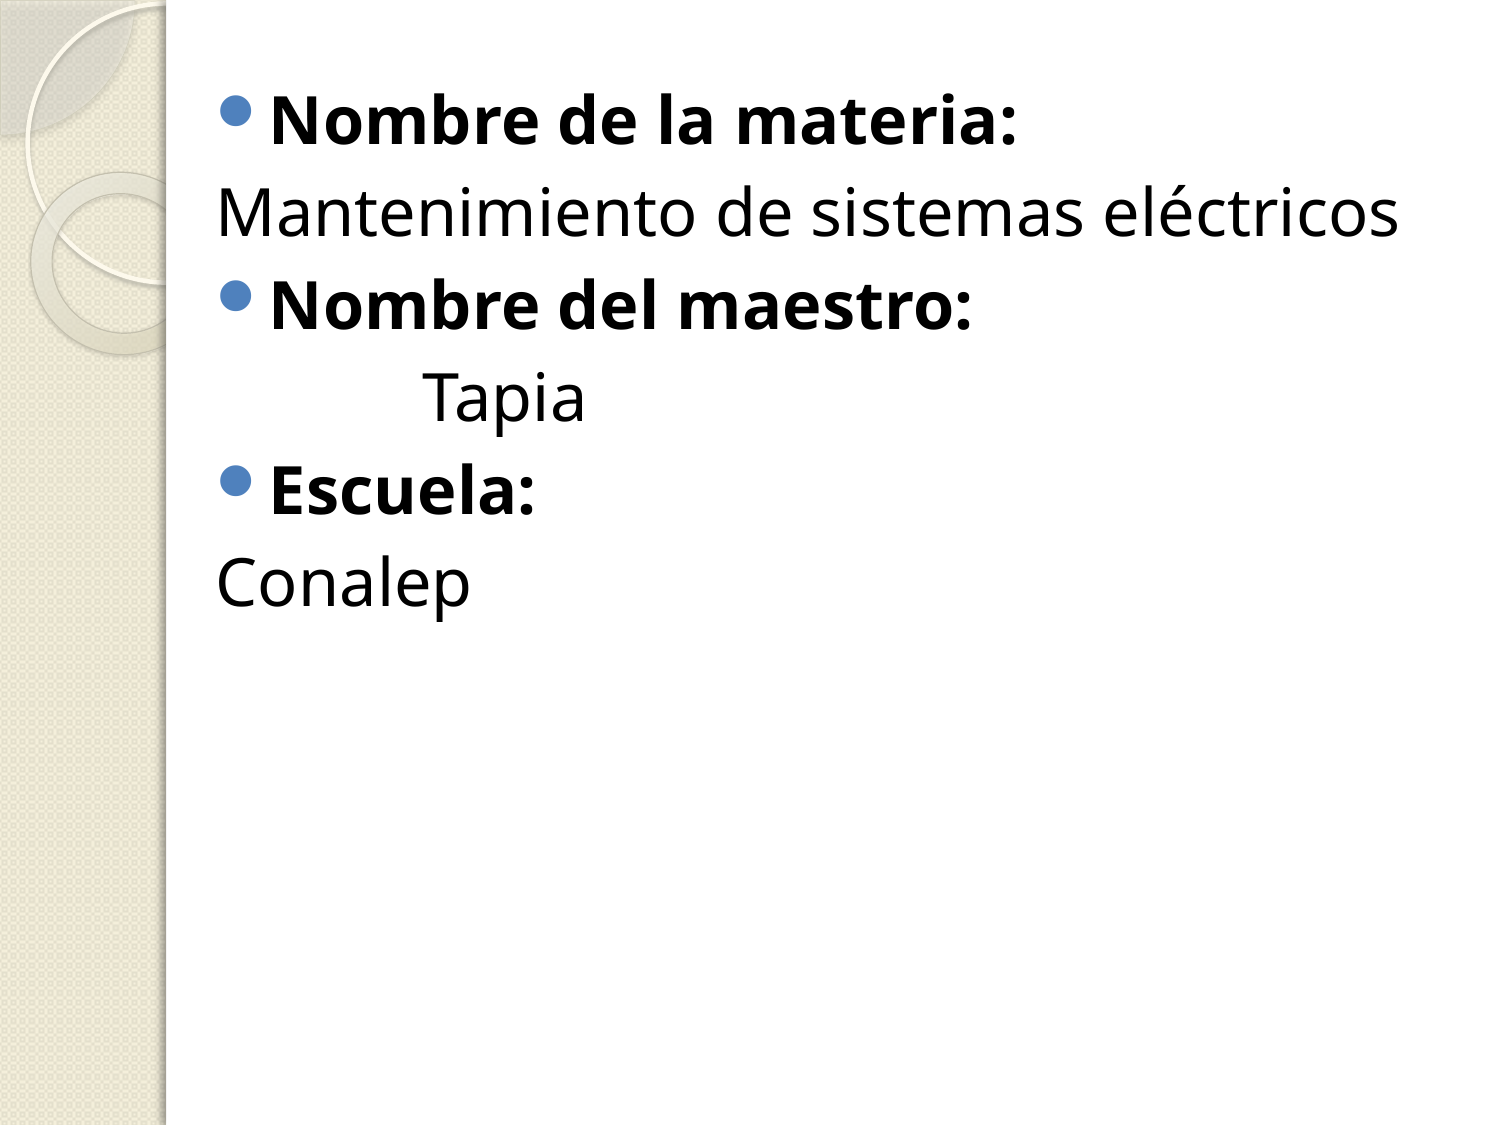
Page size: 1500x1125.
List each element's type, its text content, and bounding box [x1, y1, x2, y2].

list Nombre de la materia: Mantenimiento de sistemas eléctricos Nombre del maestro: Tapia Escuela: Conalep [187, 70, 1466, 1025]
